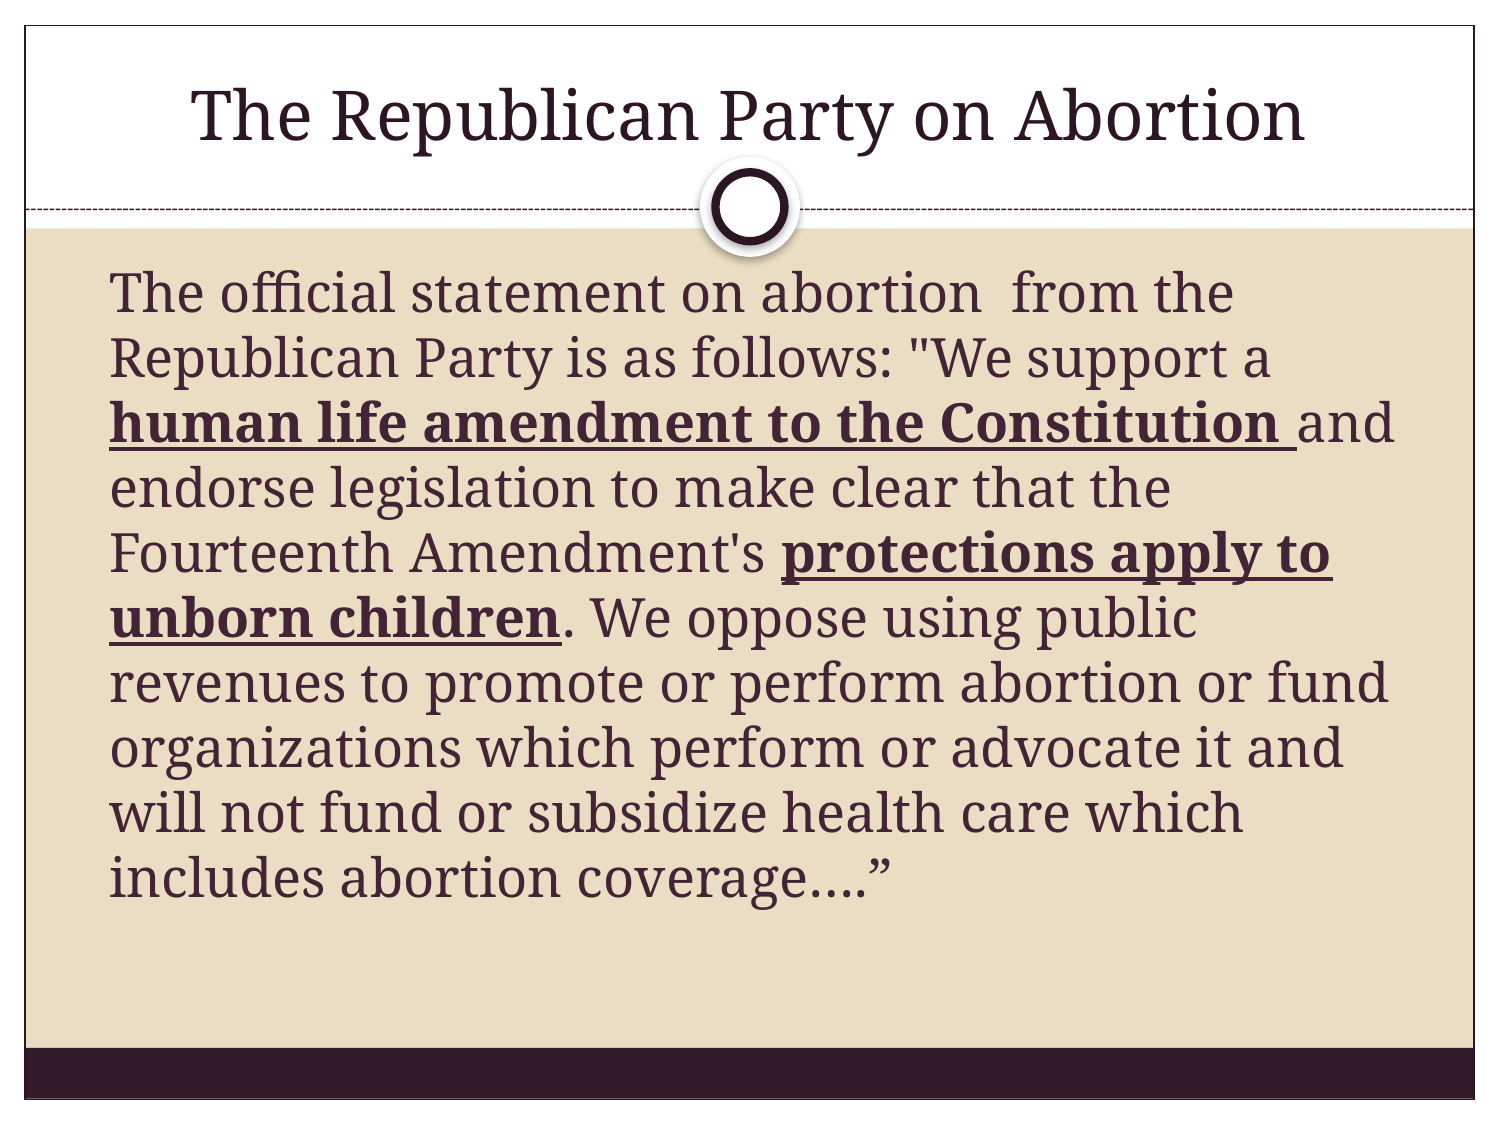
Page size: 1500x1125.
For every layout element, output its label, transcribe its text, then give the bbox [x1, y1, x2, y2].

title The Republican Party on Abortion [49, 37, 1450, 162]
list The official statement on abortion from the Republican Party is as follows: "We support a human life amendment to the Constitution and endorse legislation to make clear that the Fourteenth Amendment's protections apply to unborn children. We oppose using public revenues to promote or perform abortion or fund organizations which perform or advocate it and will not fund or subsidize health care which includes abortion coverage….” [49, 250, 1445, 1001]
